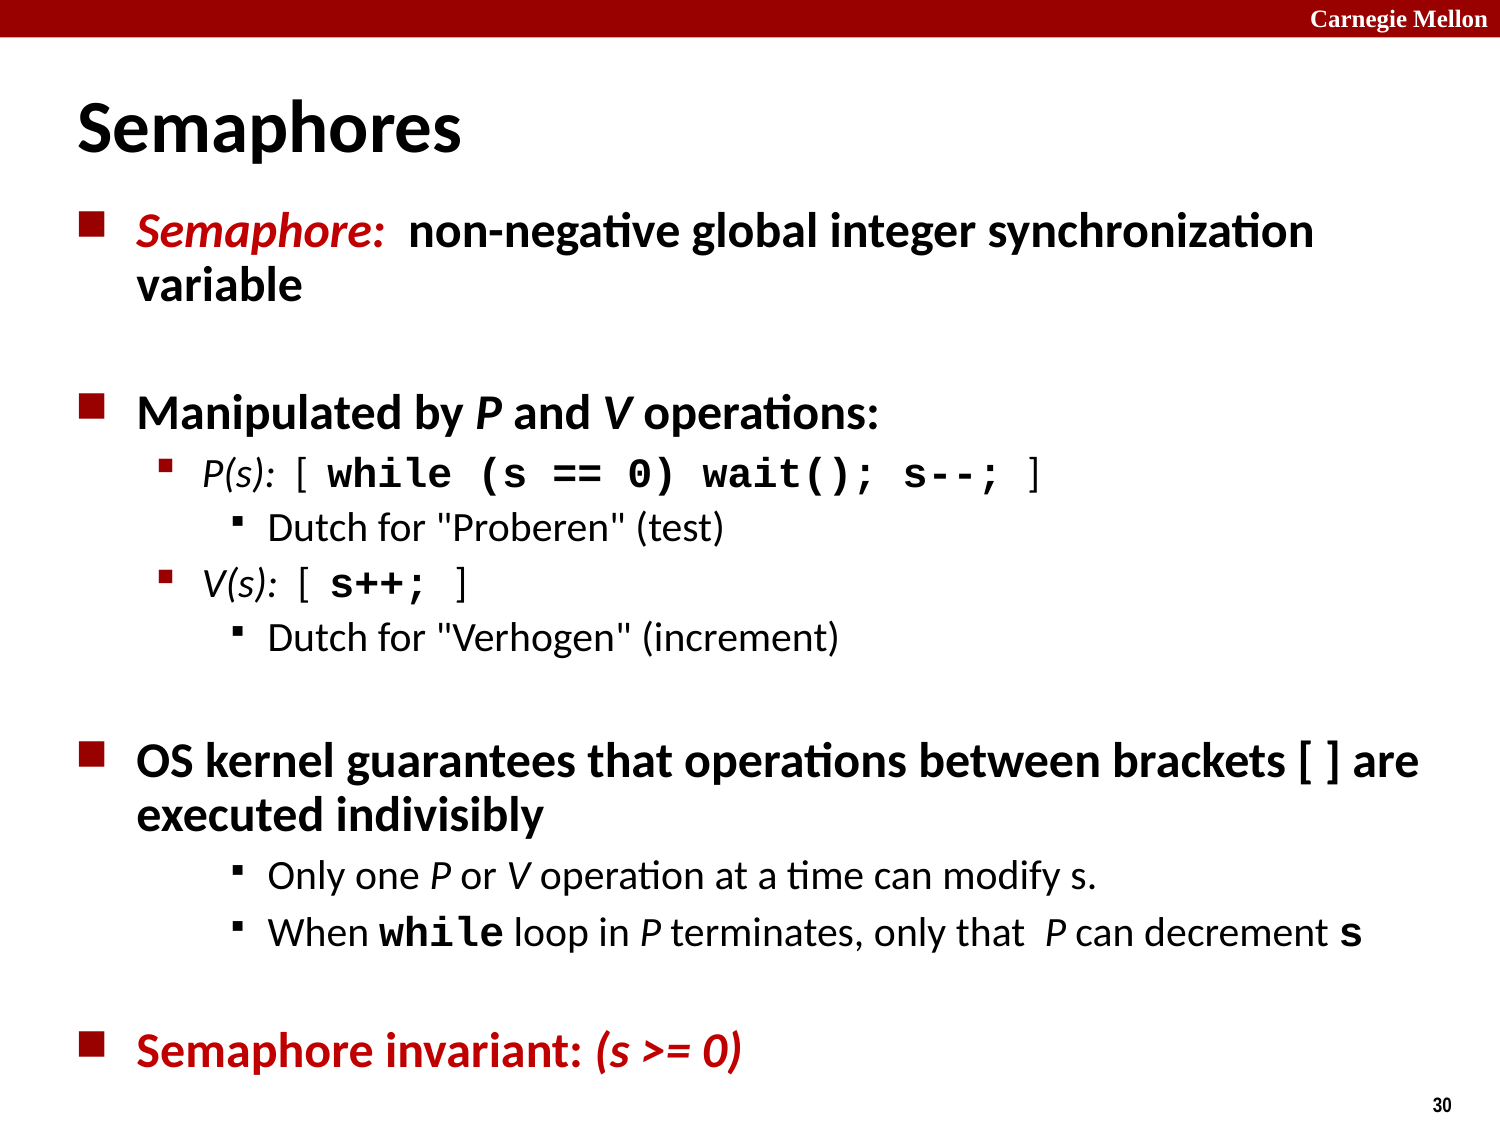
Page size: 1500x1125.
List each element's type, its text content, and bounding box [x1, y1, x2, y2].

list Semaphore: non-negative global integer synchronization variable Manipulated by P and V operations: P(s): [ while (s == 0) wait(); s--; ] Dutch for "Proberen" (test) V(s): [ s++; ] Dutch for "Verhogen" (increment) OS kernel guarantees that operations between brackets [ ] are executed indivisibly Only one P or V operation at a time can modify s. When while loop in P terminates, only that P can decrement s Semaphore invariant: (s >= 0) [64, 196, 1451, 1088]
title Semaphores [62, 74, 1336, 170]
